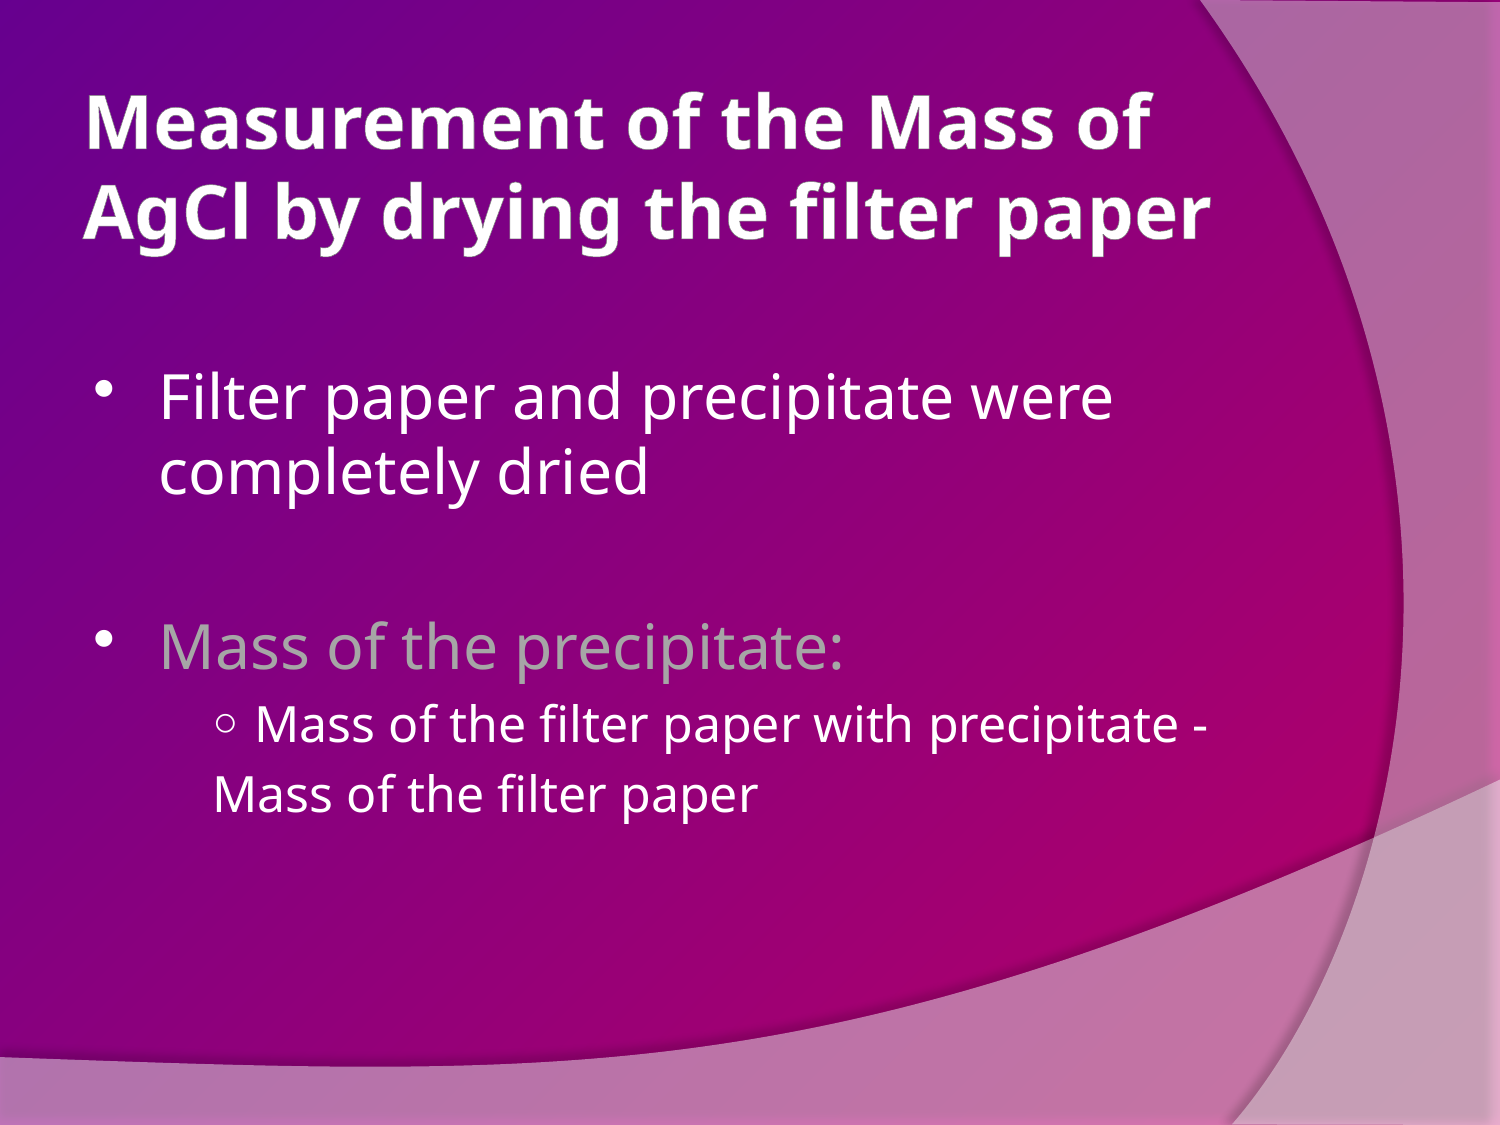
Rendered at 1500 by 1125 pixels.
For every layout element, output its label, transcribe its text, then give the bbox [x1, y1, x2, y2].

list Filter paper and precipitate were completely dried Mass of the precipitate: Mass of the filter paper with precipitate - Mass of the filter paper [75, 262, 1442, 1005]
title Measurement of the Mass of AgCl by drying the filter paper [75, 70, 1300, 258]
